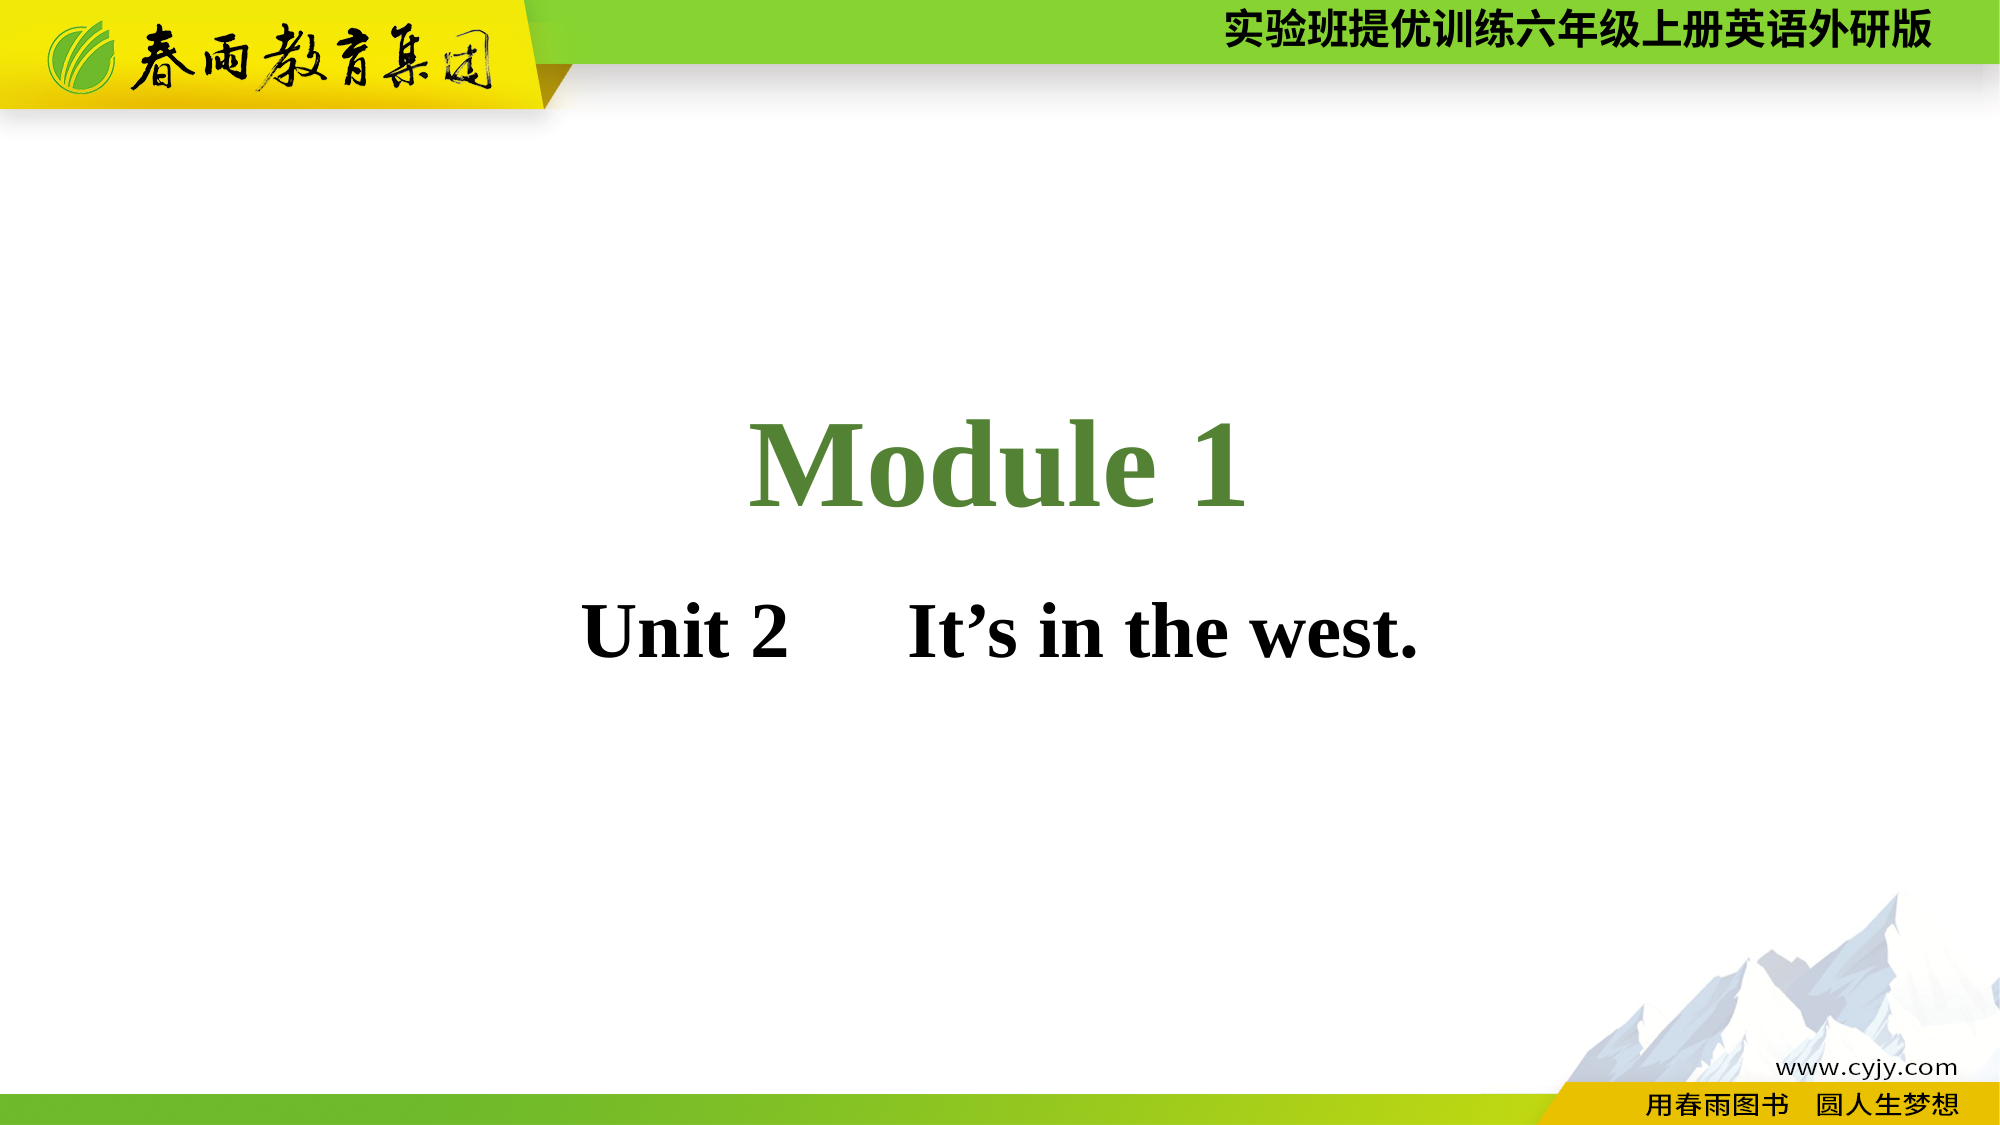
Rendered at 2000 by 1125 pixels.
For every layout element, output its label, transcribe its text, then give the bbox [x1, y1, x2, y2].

text_box Module 1 Unit 2 It’s in the west. [0, 298, 2000, 681]
picture [0, 681, 2000, 1125]
picture [0, 0, 2000, 298]
